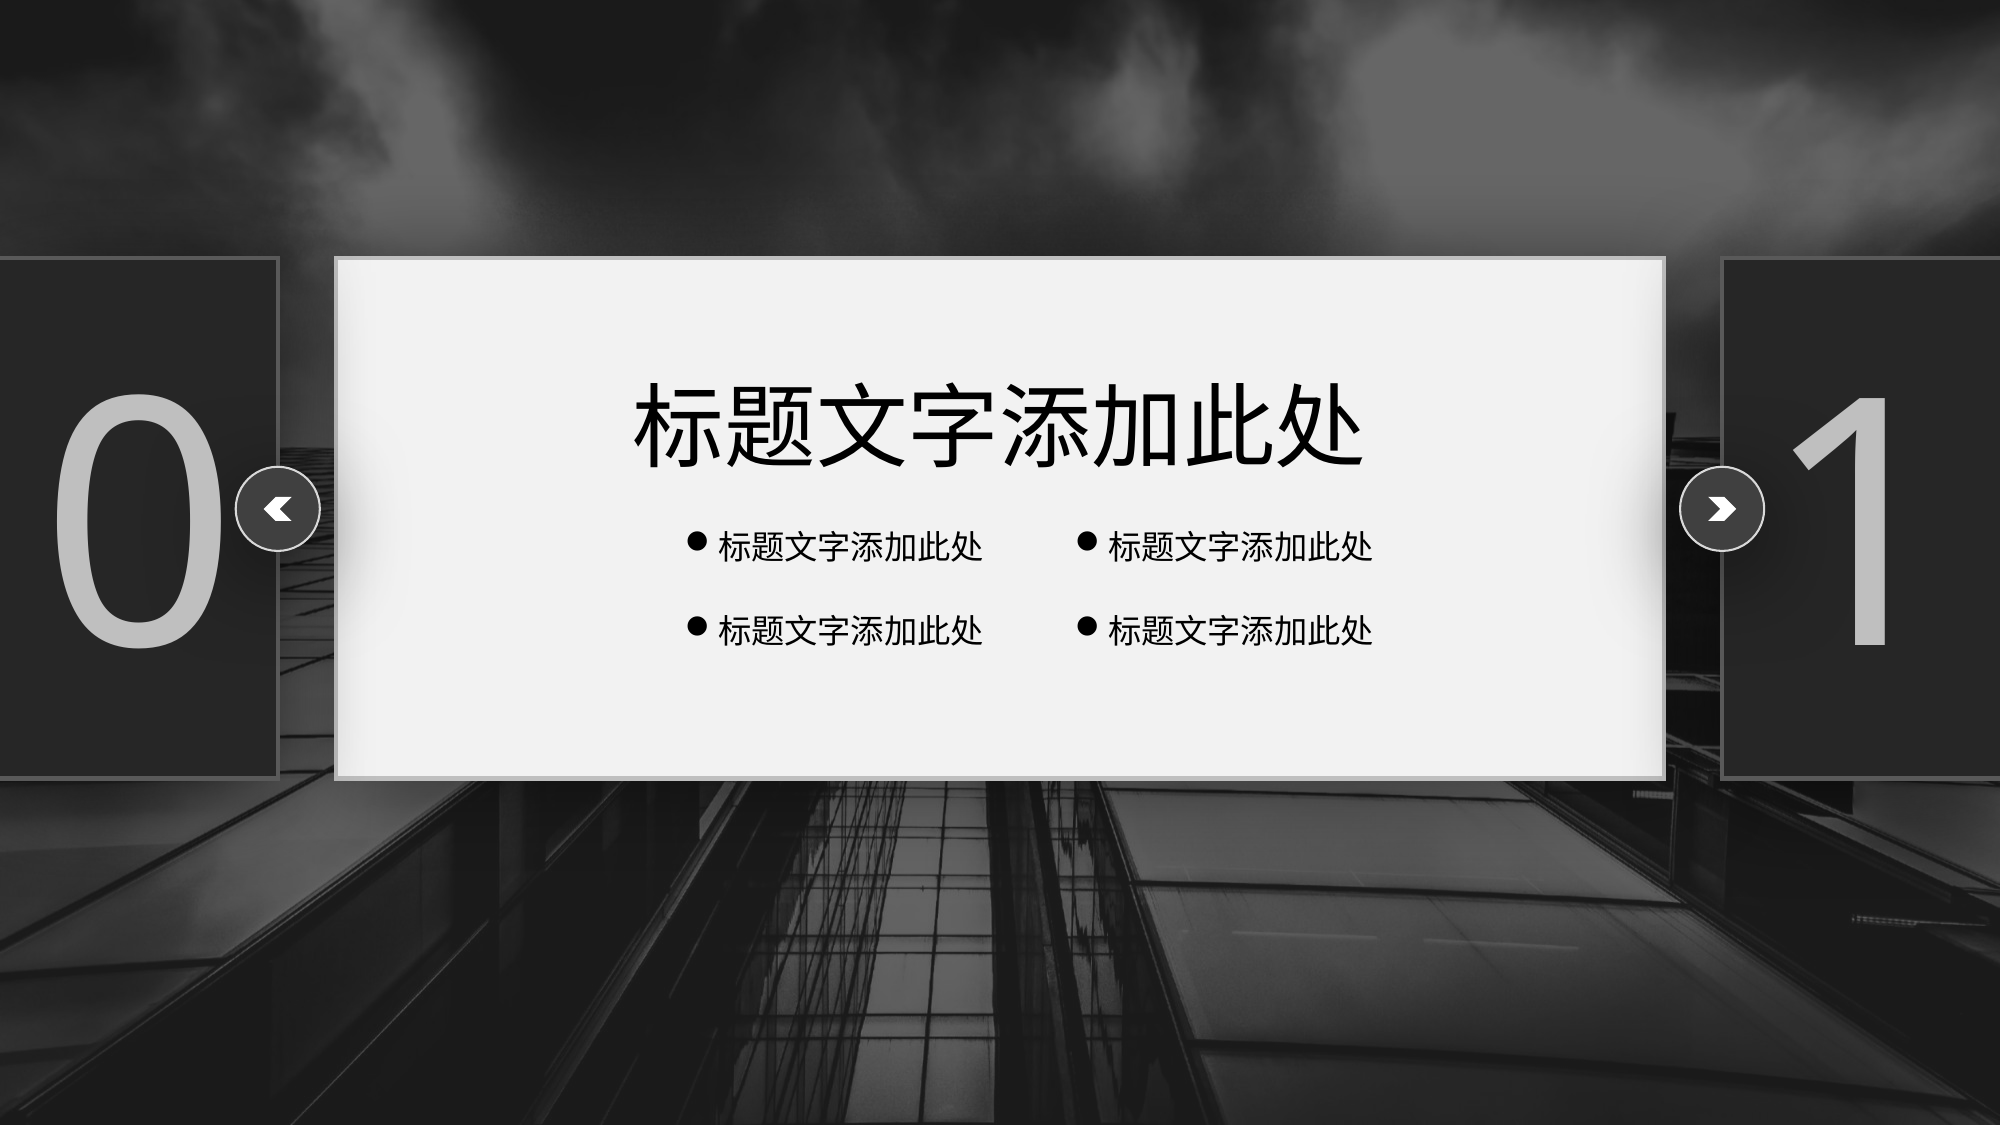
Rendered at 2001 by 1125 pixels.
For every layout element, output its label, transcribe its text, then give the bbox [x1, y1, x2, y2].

text_box [1721, 257, 2000, 780]
text_box [335, 257, 1665, 779]
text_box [235, 466, 320, 551]
text_box 标题文字添加此处 [1007, 518, 1389, 574]
text_box 0 [25, 291, 253, 722]
text_box 标题文字添加此处 [618, 361, 1382, 487]
text_box 标题文字添加此处 [1007, 603, 1389, 658]
text_box 标题文字添加此处 [616, 603, 999, 658]
text_box [0, 257, 279, 780]
text_box 1 [1747, 291, 1975, 722]
text_box 标题文字添加此处 [616, 518, 999, 574]
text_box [1680, 466, 1765, 551]
